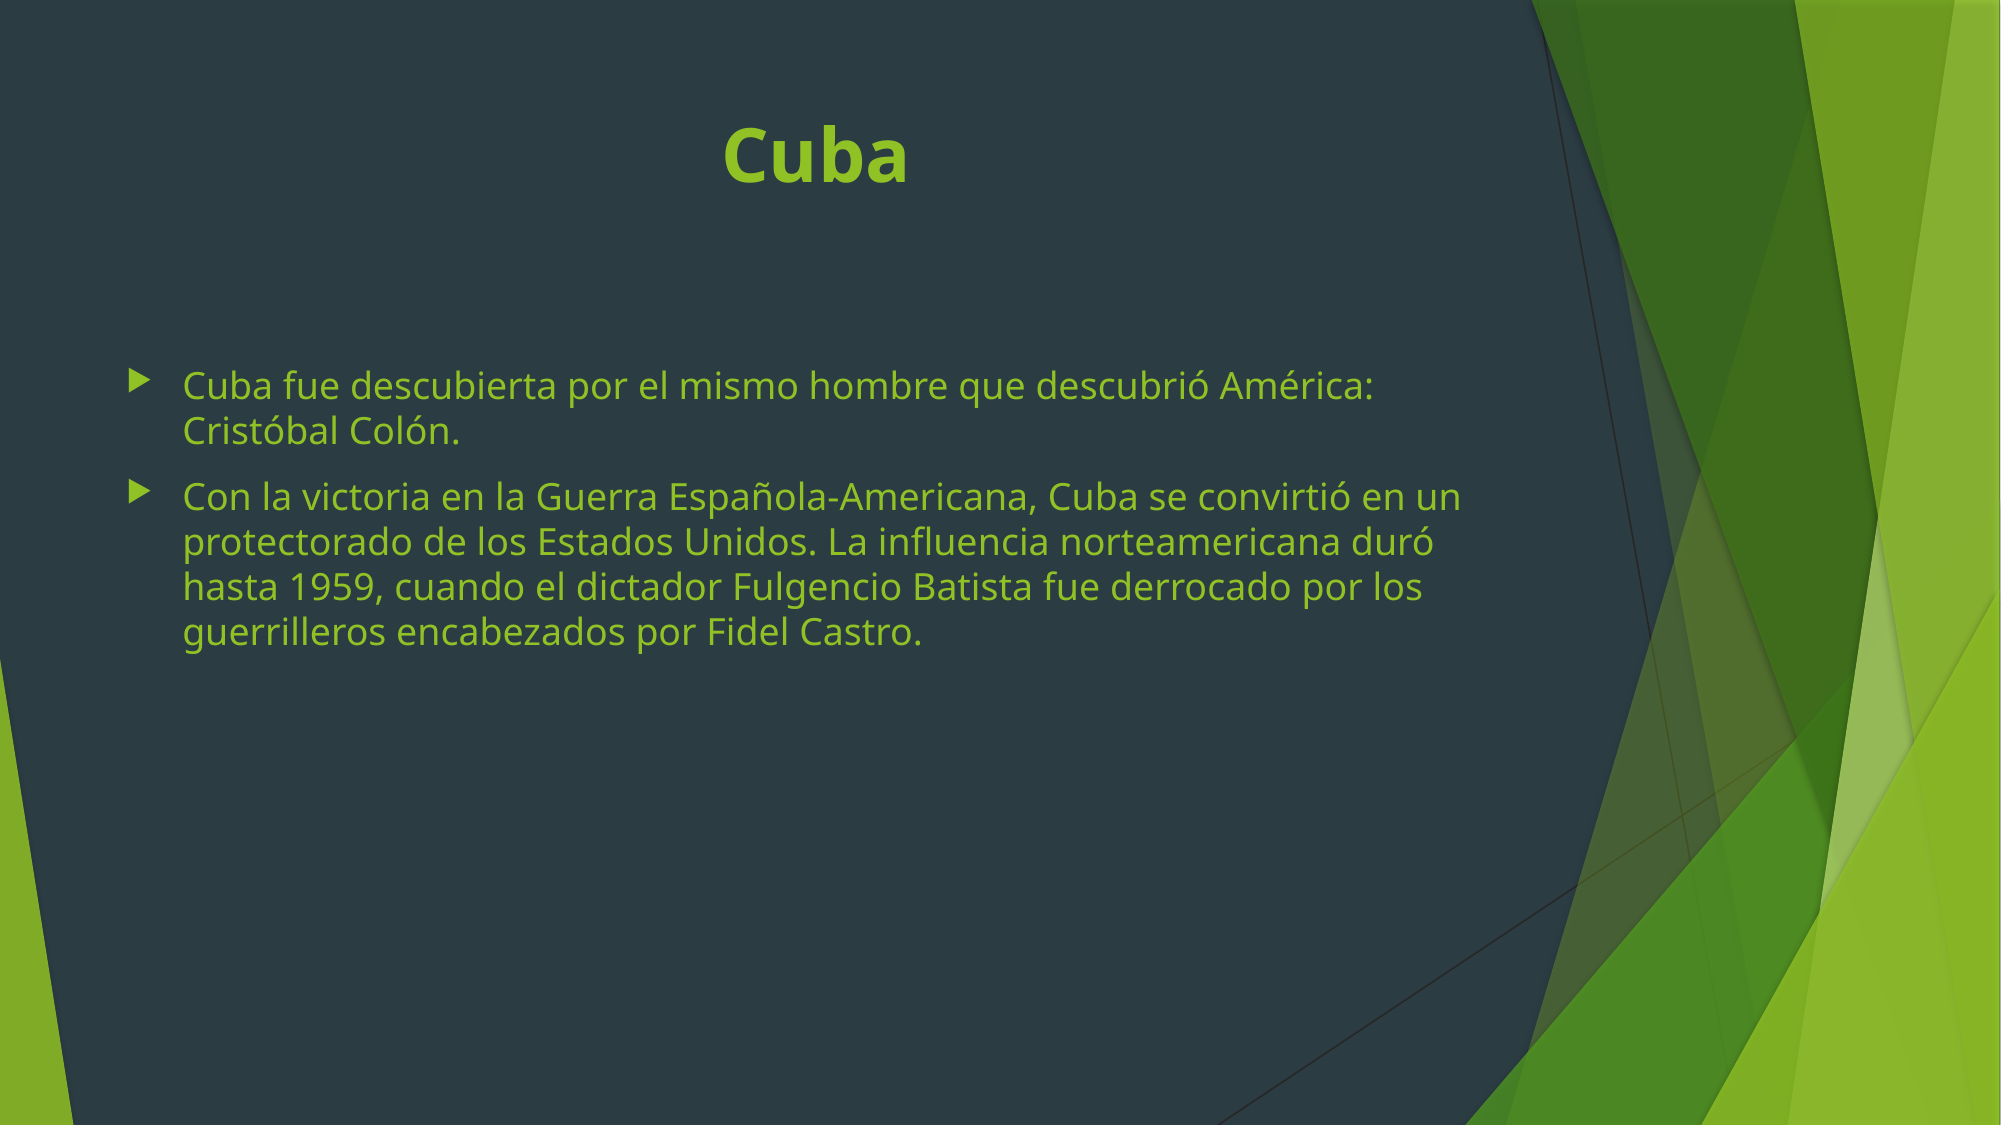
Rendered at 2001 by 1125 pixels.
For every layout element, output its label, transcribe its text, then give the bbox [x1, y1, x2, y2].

title Cuba [111, 99, 1522, 317]
list Cuba fue descubierta por el mismo hombre que descubrió América: Cristóbal Colón. Con la victoria en la Guerra Española-Americana, Cuba se convirtió en un protectorado de los Estados Unidos. La influencia norteamericana duró hasta 1959, cuando el dictador Fulgencio Batista fue derrocado por los guerrilleros encabezados por Fidel Castro. [111, 354, 1522, 992]
